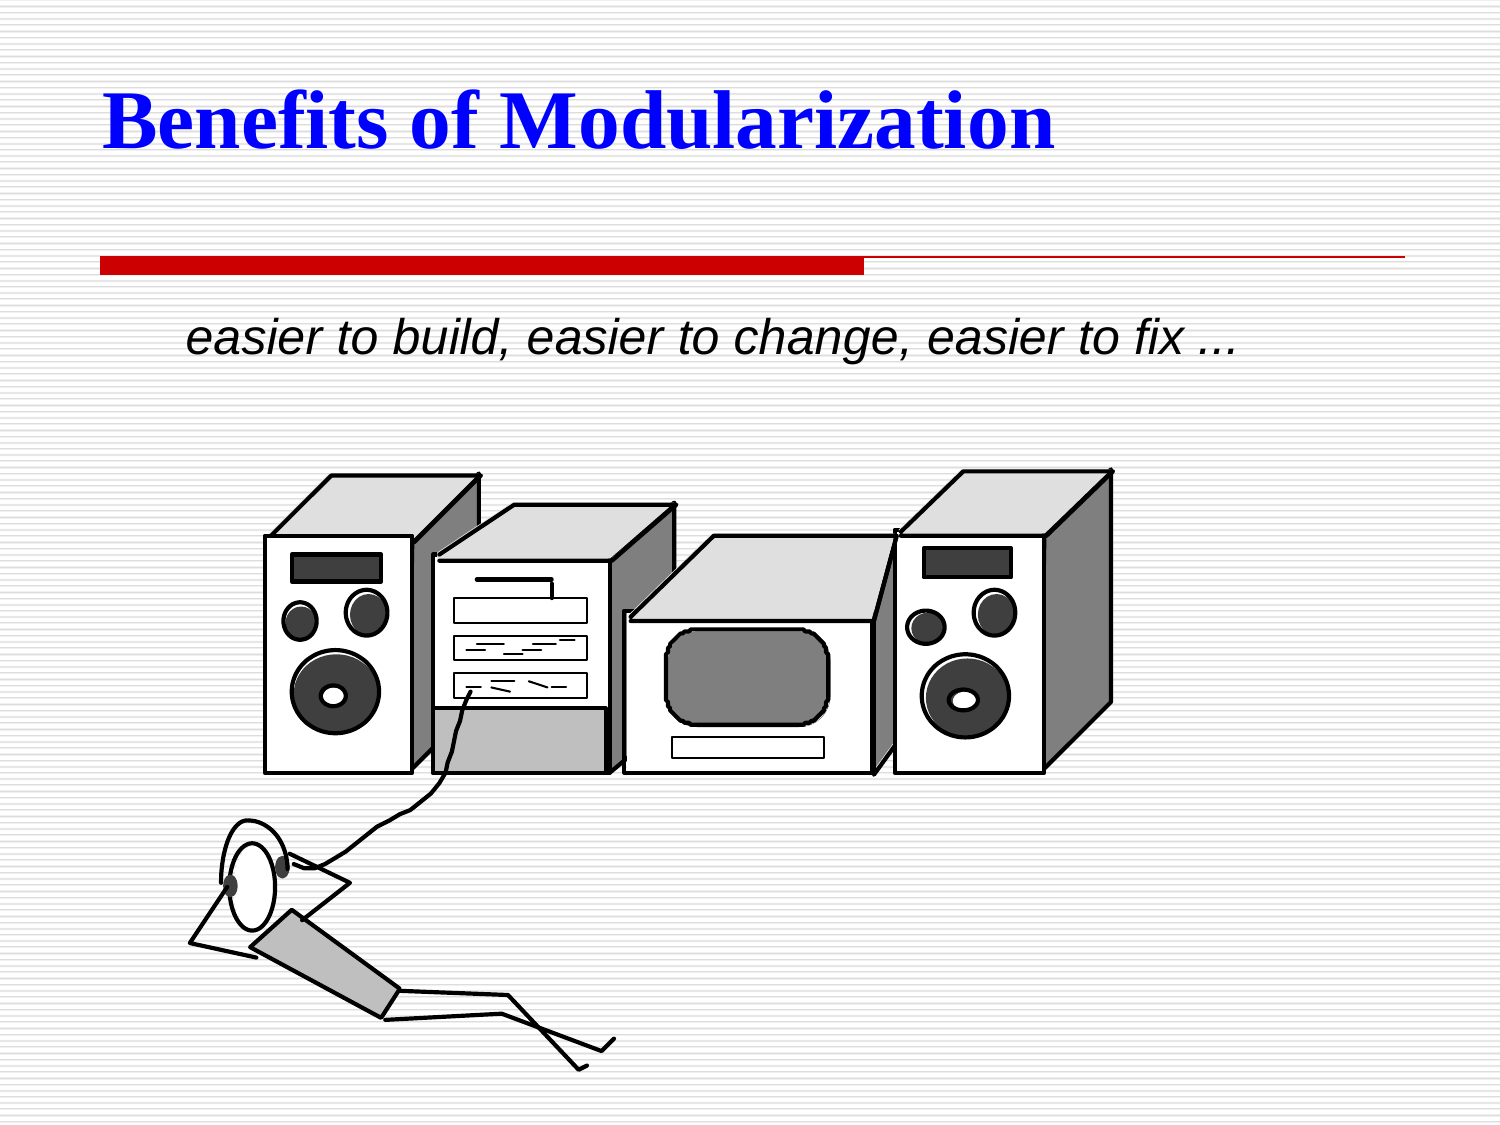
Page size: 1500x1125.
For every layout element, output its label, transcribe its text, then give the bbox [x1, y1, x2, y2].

text_box Benefits of Modularization [87, 53, 1363, 179]
picture [0, 0, 1500, 1125]
